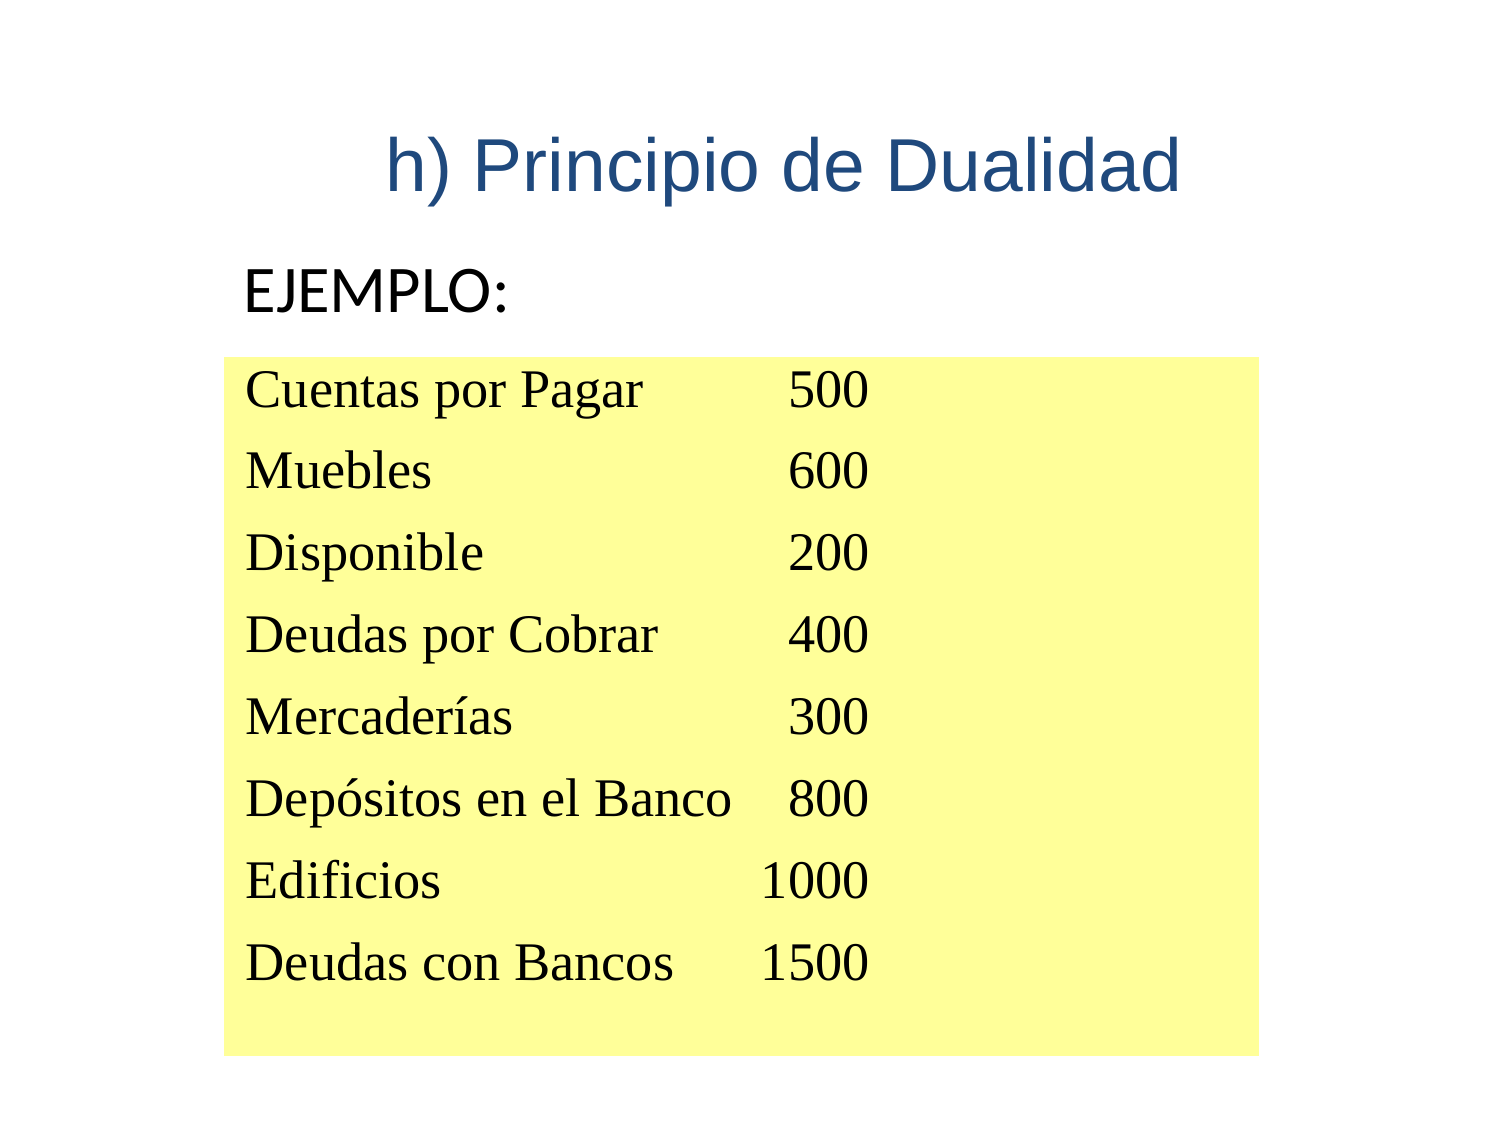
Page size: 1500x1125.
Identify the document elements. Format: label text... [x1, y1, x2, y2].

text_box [223, 356, 1260, 1057]
title EJEMPLO: [228, 233, 1306, 338]
text_box h) Principio de Dualidad [144, 90, 1424, 232]
